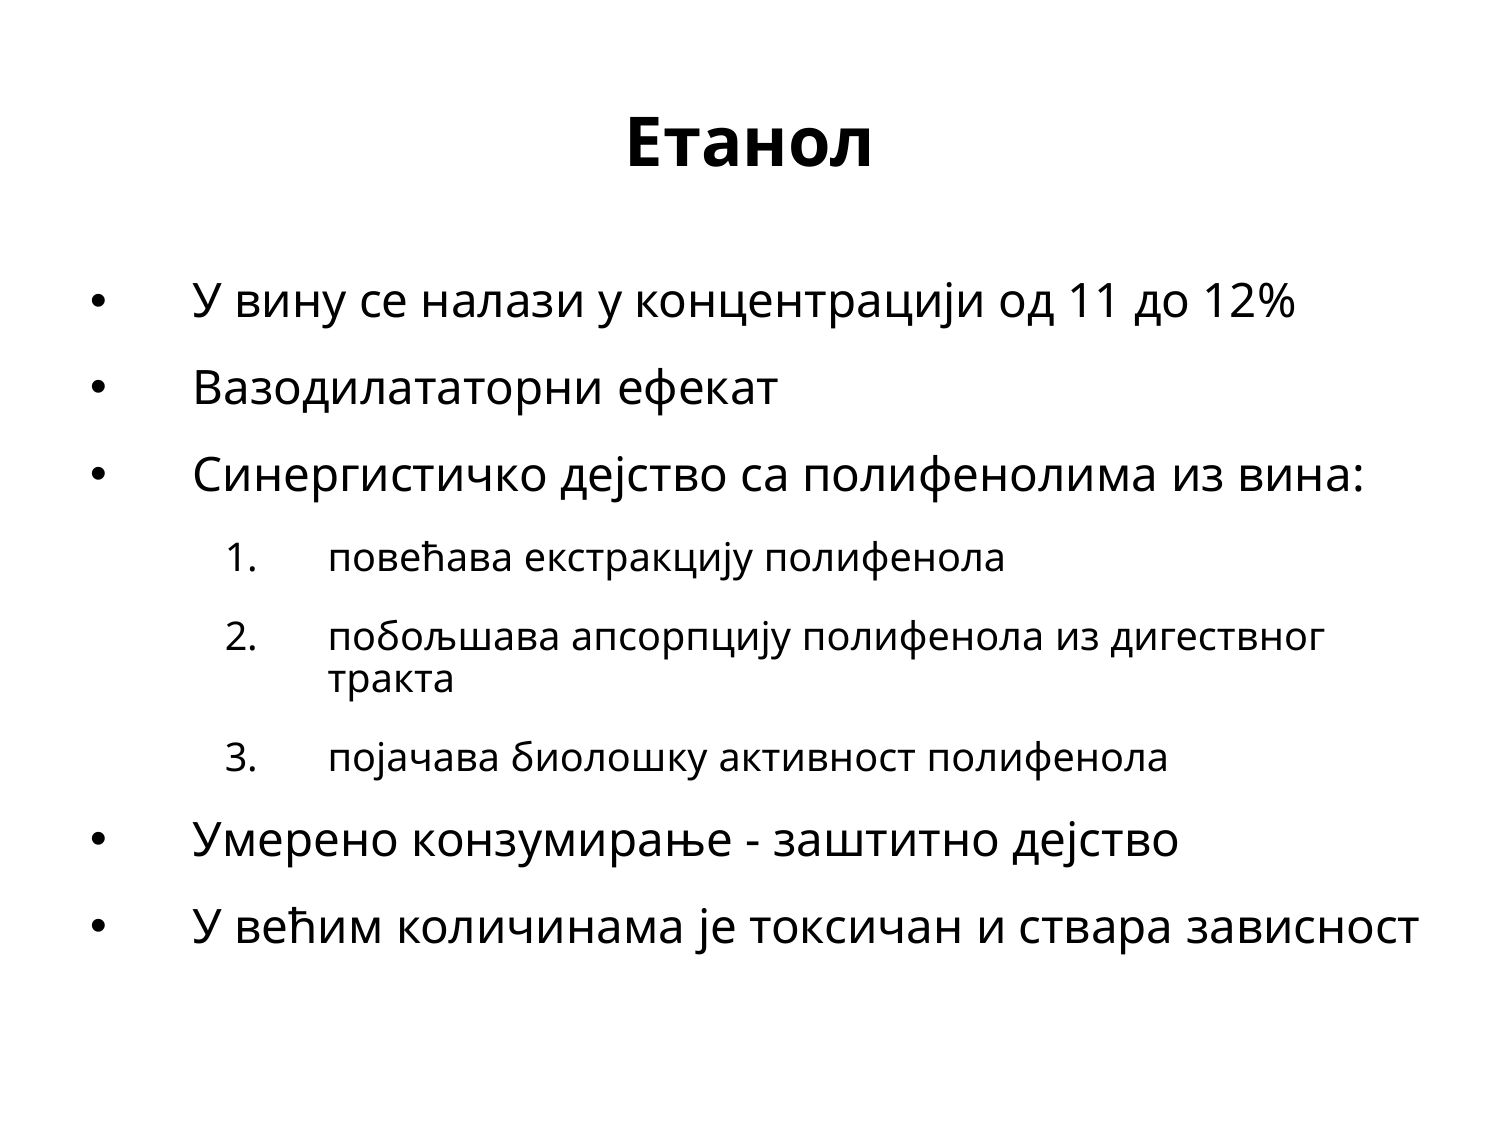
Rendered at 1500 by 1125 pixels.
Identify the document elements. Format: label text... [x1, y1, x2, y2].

list У вину се налази у концентрацији од 11 до 12% Вазодилататорни ефекат Синергистичко дејство са полифенолима из вина: повећава екстракцију полифенола побољшава апсорпцију полифенола из дигествног тракта појачава биолошку активност полифенола Умерено конзумирање - заштитно дејство У већим количинама је токсичан и ствара зависност [75, 269, 1442, 963]
title Етанол [75, 45, 1425, 233]
